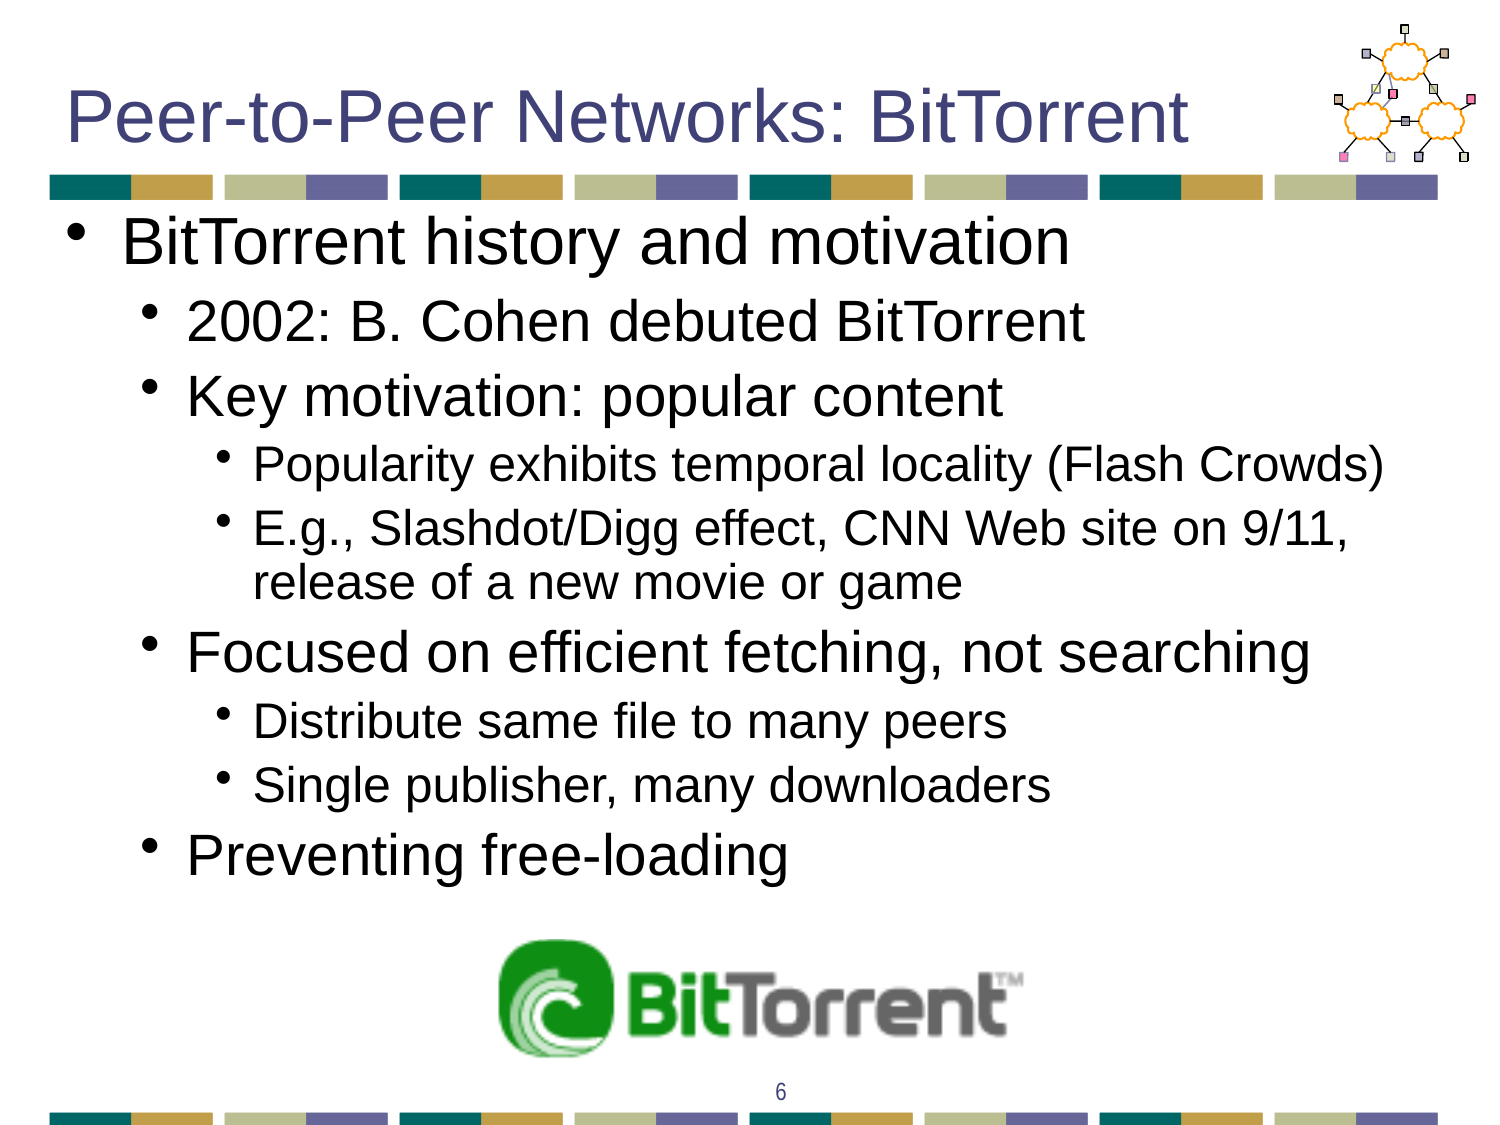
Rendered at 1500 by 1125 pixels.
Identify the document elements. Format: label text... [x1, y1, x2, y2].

slide_number 6 [624, 1068, 938, 1113]
picture [497, 939, 1027, 1061]
title Peer-to-Peer Networks: BitTorrent [50, 62, 1438, 163]
list BitTorrent history and motivation 2002: B. Cohen debuted BitTorrent Key motivation: popular content Popularity exhibits temporal locality (Flash Crowds) E.g., Slashdot/Digg effect, CNN Web site on 9/11, release of a new movie or game Focused on efficient fetching, not searching Distribute same file to many peers Single publisher, many downloaders Preventing free-loading [50, 200, 1438, 963]
